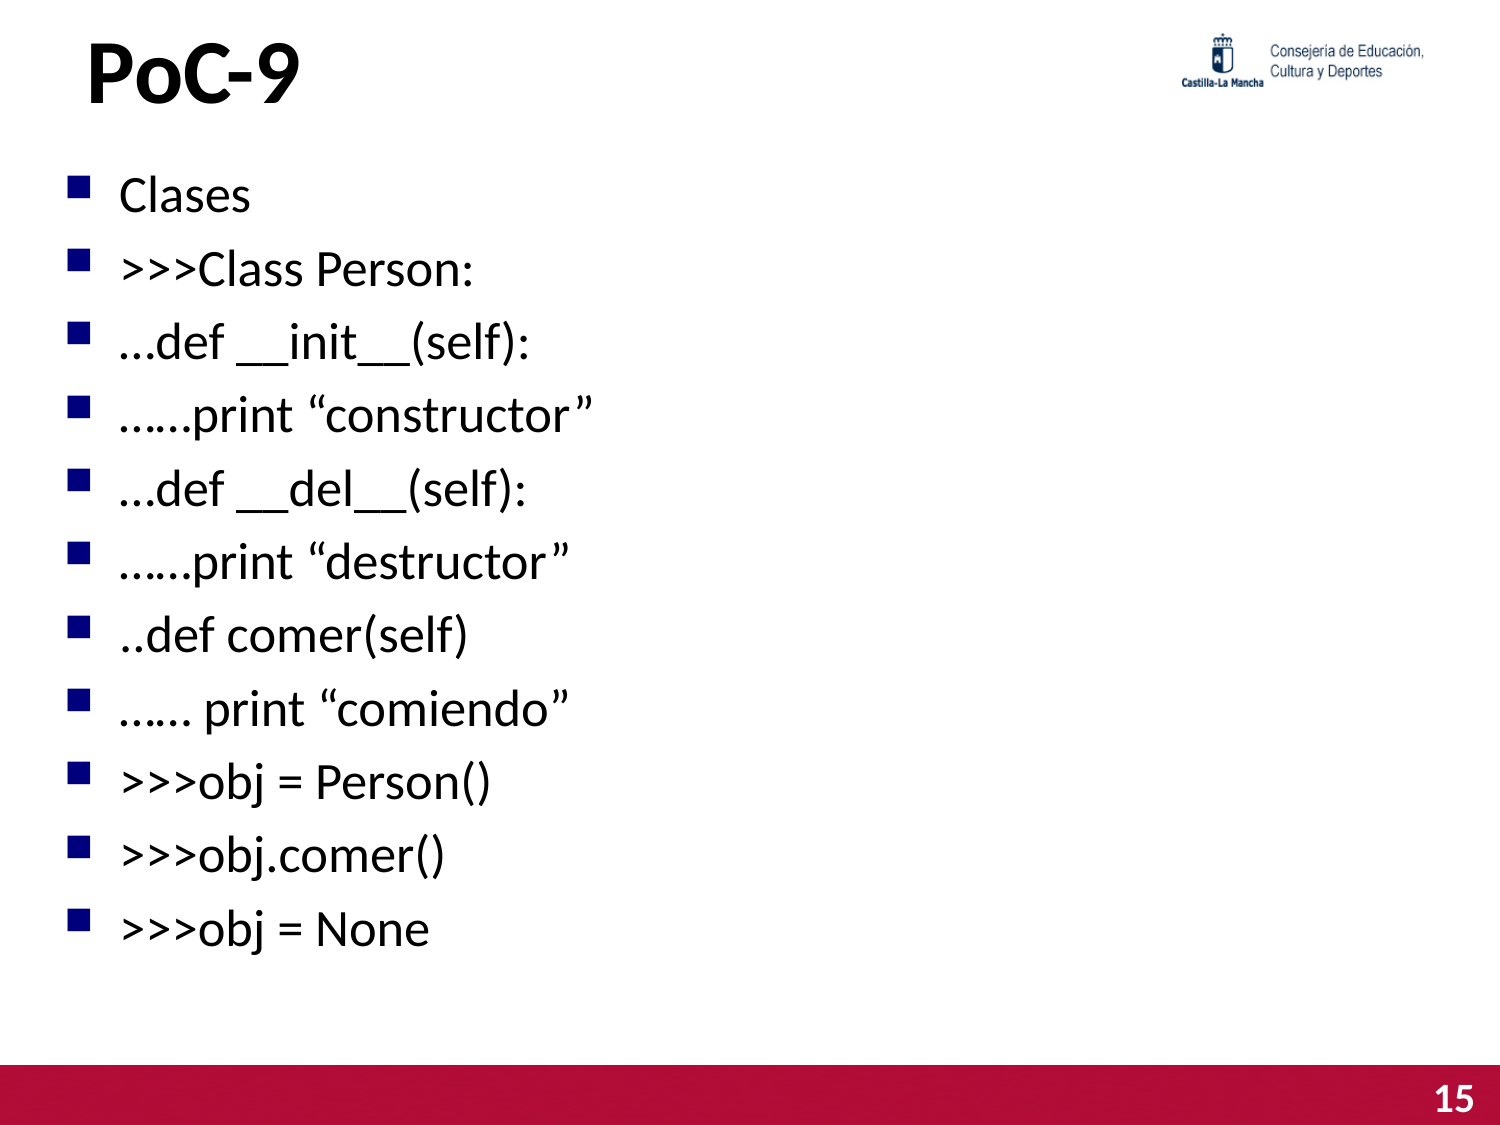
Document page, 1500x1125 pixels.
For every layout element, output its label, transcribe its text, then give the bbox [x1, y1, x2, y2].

picture [0, 1065, 1500, 1125]
list Clases >>>Class Person: …def __init__(self): ……print “constructor” …def __del__(self): ……print “destructor” ..def comer(self) …… print “comiendo” >>>obj = Person() >>>obj.comer() >>>obj = None [49, 152, 1393, 972]
title PoC-9 [75, 6, 1425, 197]
